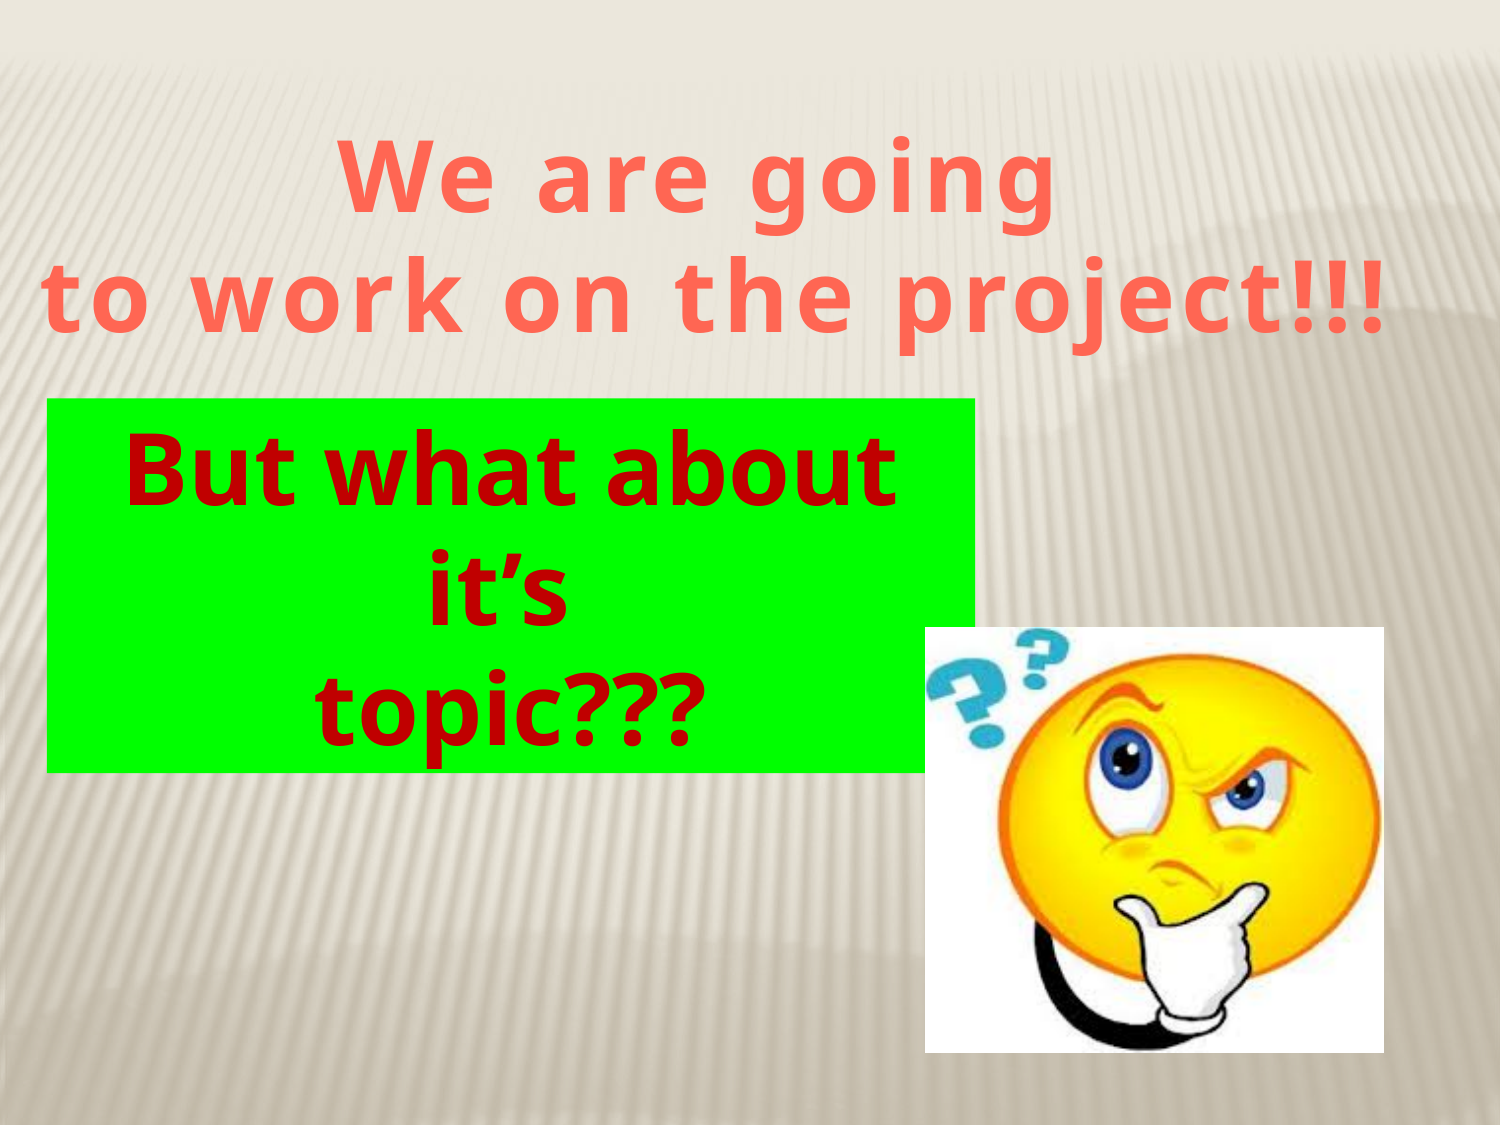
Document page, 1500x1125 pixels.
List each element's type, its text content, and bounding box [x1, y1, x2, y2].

text_box But what about it’s topic??? [46, 398, 976, 774]
text_box We are going to work on the project!!! [24, 105, 1405, 361]
picture [925, 627, 1384, 1053]
